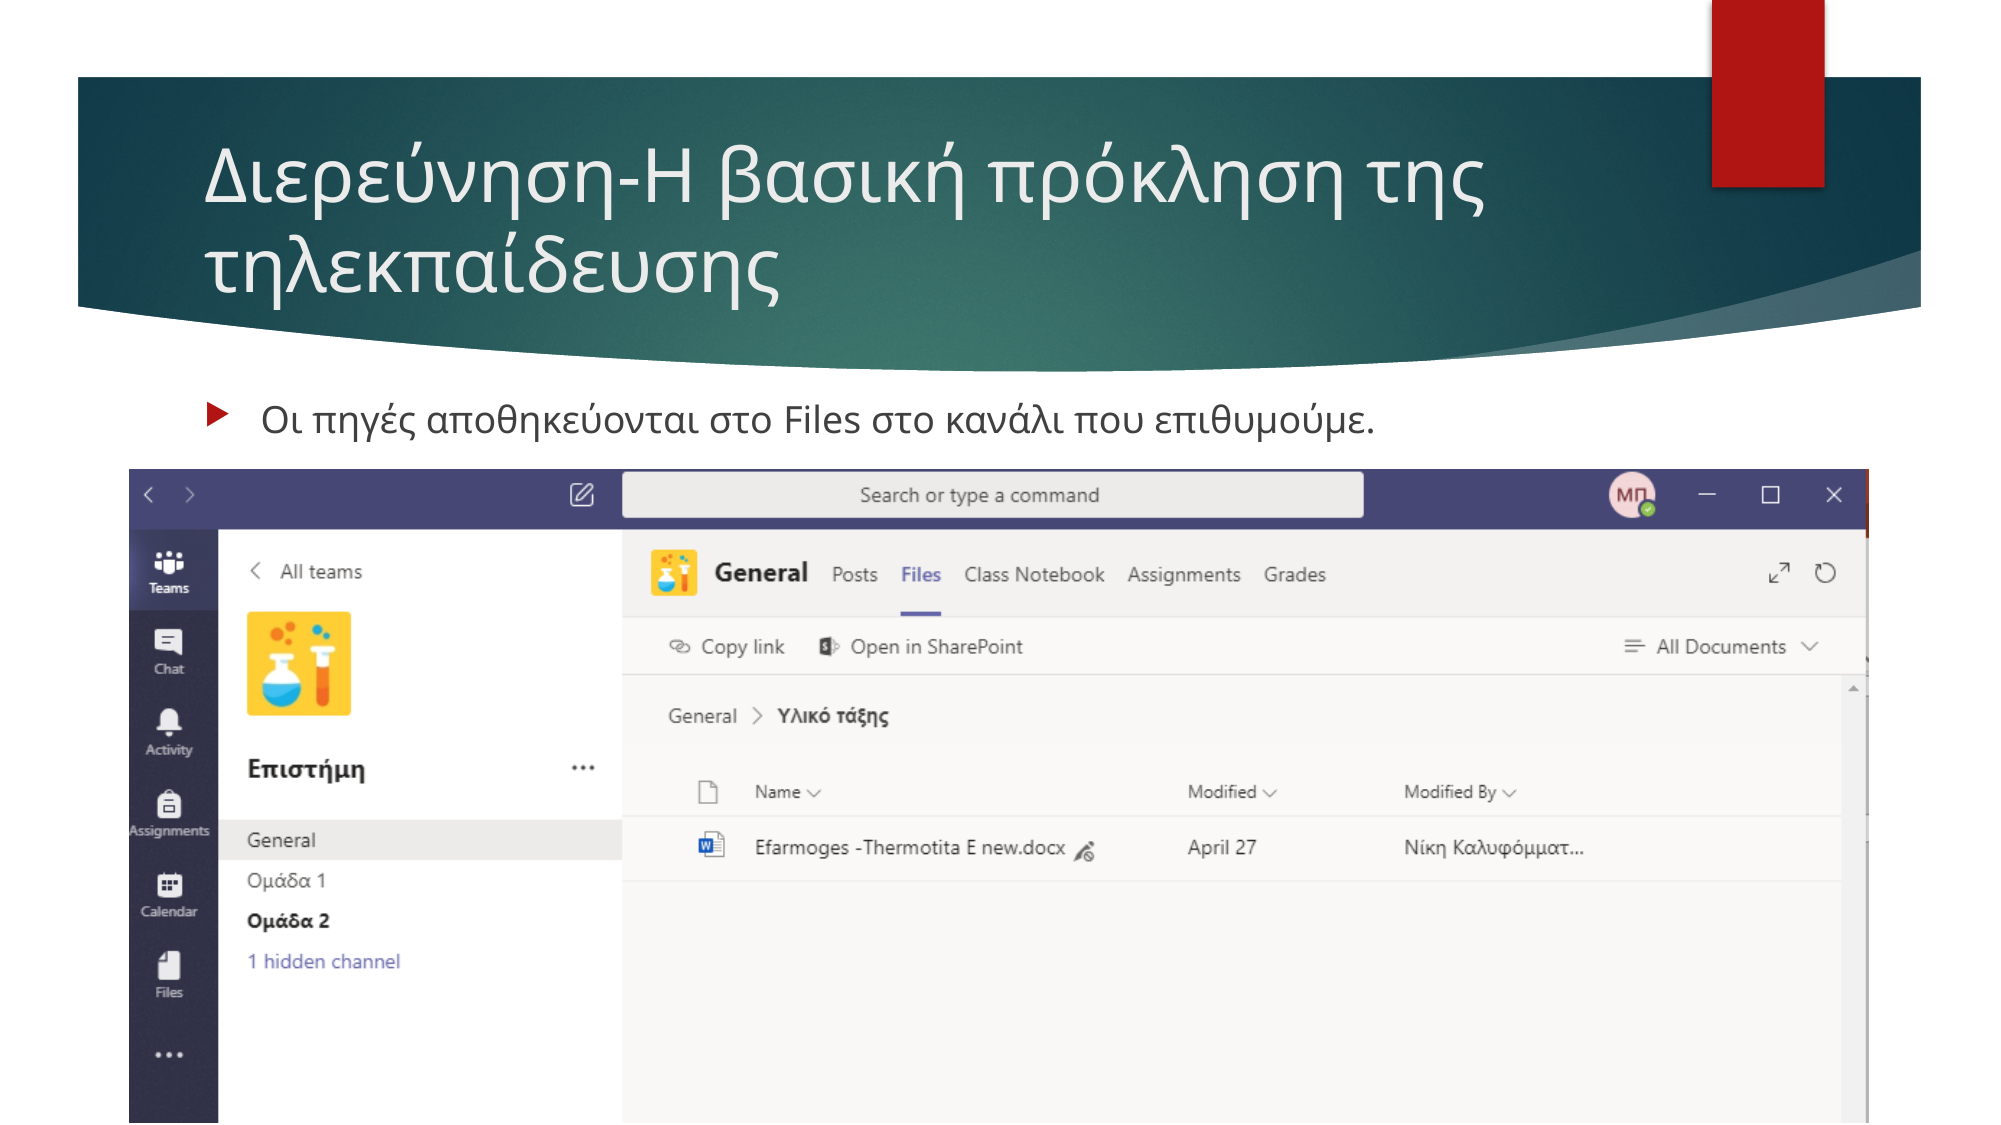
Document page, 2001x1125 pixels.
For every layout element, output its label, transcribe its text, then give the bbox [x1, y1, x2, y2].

list Οι πηγές αποθηκεύονται στο Files στο κανάλι που επιθυμούμε. [189, 388, 1638, 468]
title Διερεύνηση-Η βασική πρόκληση της τηλεκπαίδευσης [189, 159, 1638, 276]
picture [128, 469, 1869, 1123]
